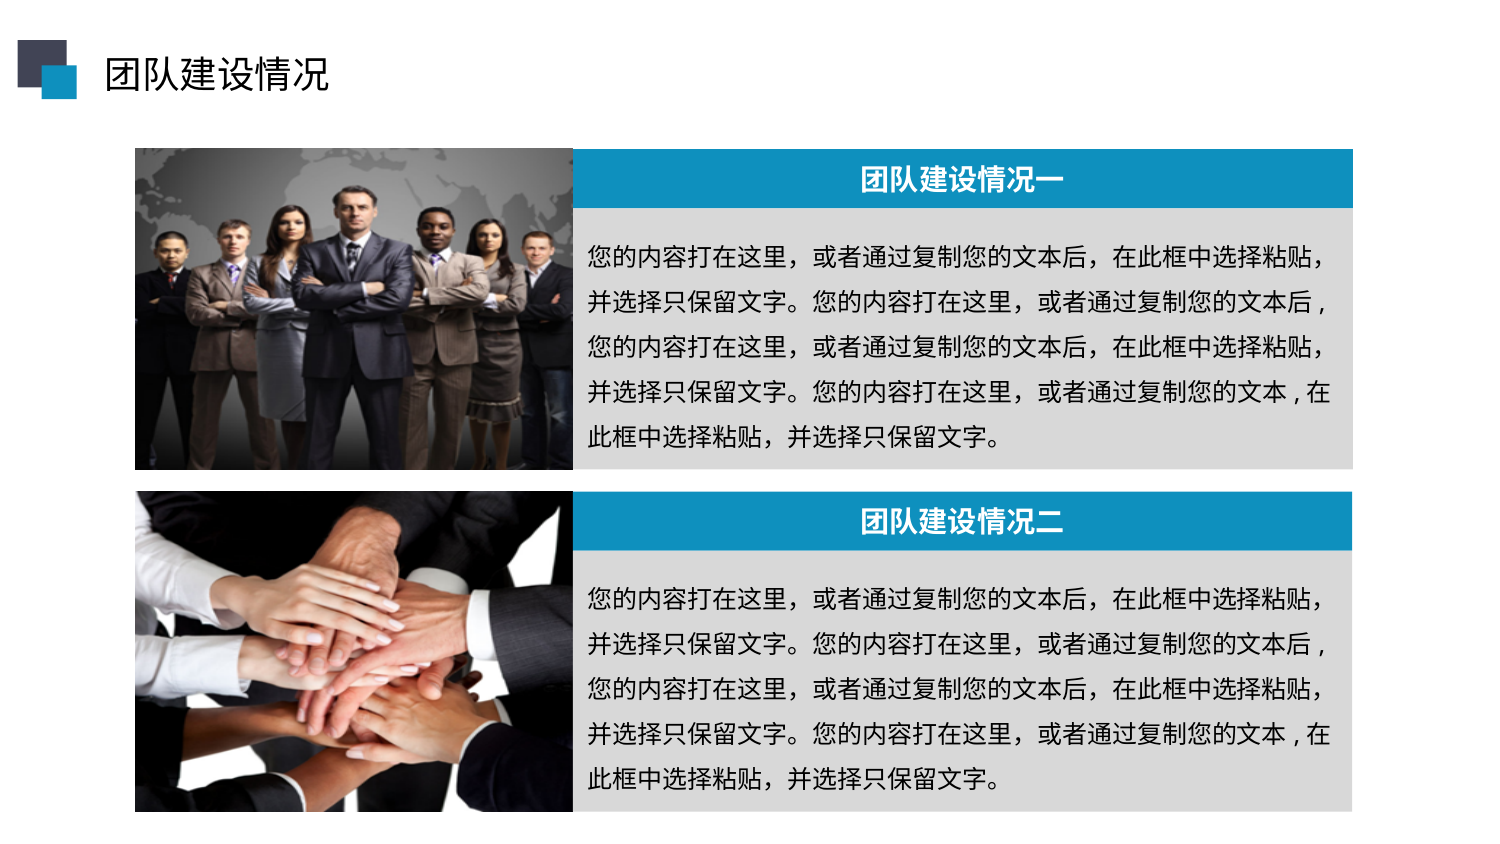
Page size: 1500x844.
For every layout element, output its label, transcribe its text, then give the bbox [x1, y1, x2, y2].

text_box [573, 149, 1353, 470]
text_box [17, 40, 77, 100]
text_box 团队建设情况 [89, 43, 345, 104]
picture [135, 148, 573, 470]
picture [135, 491, 572, 812]
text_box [572, 491, 1353, 812]
